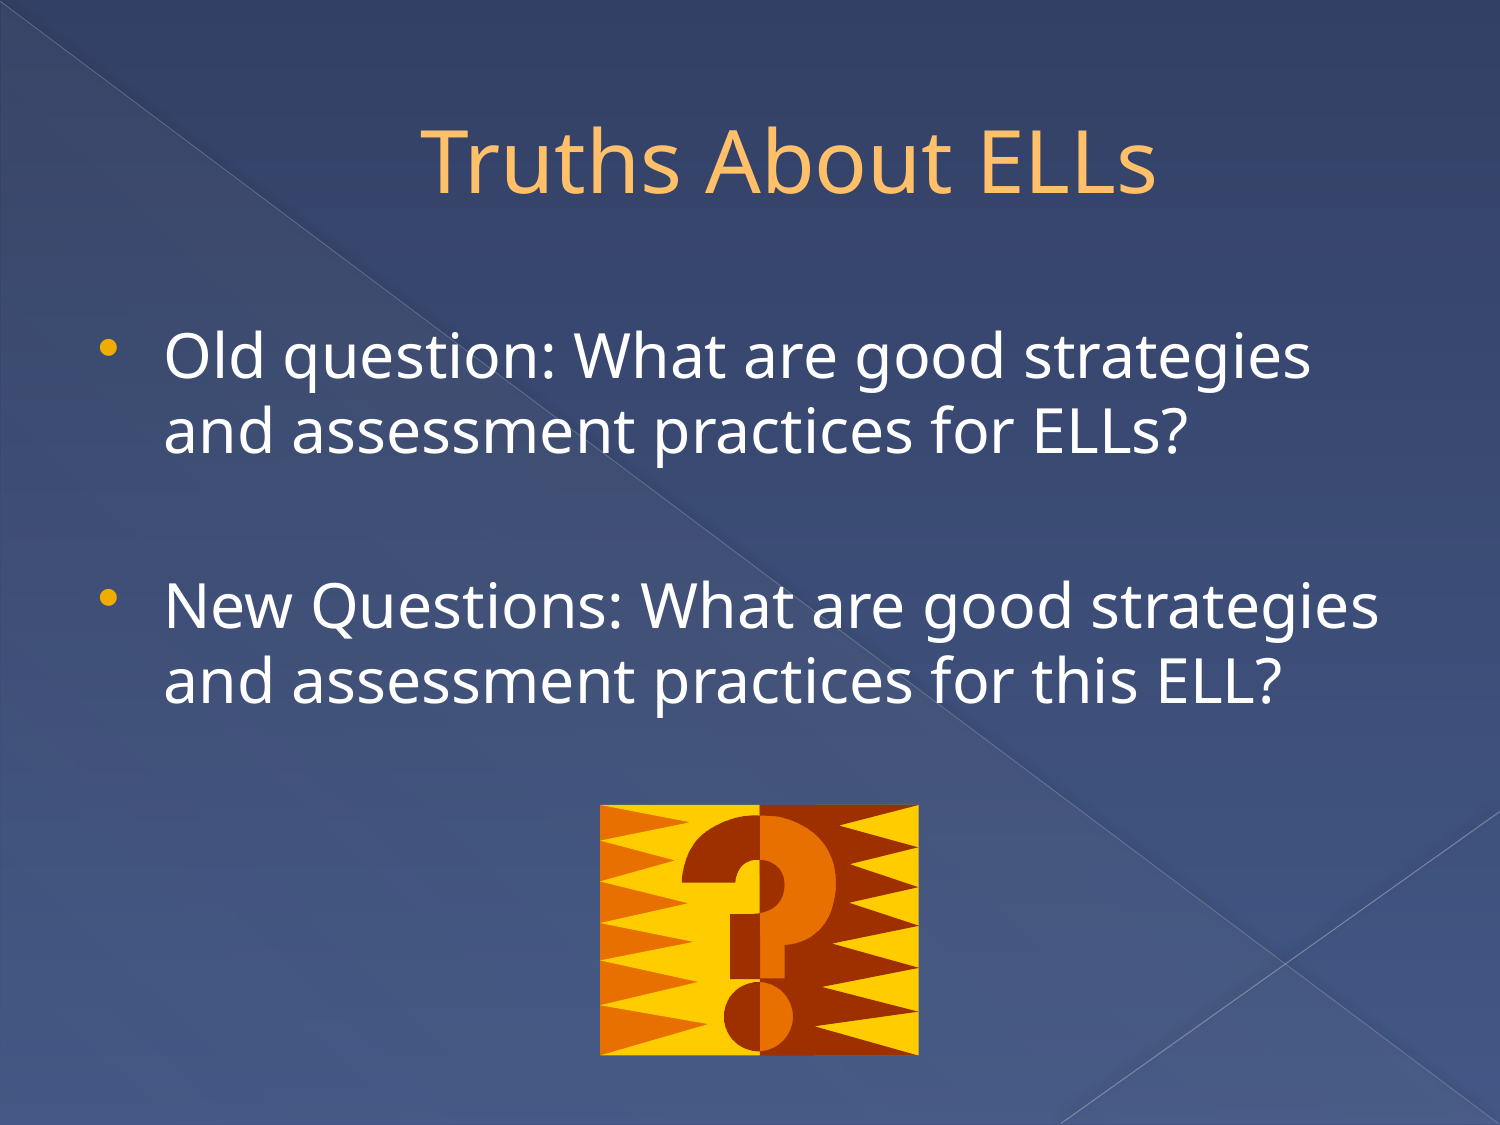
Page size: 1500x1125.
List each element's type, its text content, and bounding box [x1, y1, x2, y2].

picture [599, 799, 925, 1061]
title Truths About ELLs [75, 43, 1425, 274]
list Old question: What are good strategies and assessment practices for ELLs? New Questions: What are good strategies and assessment practices for this ELL? [75, 308, 1425, 1059]
